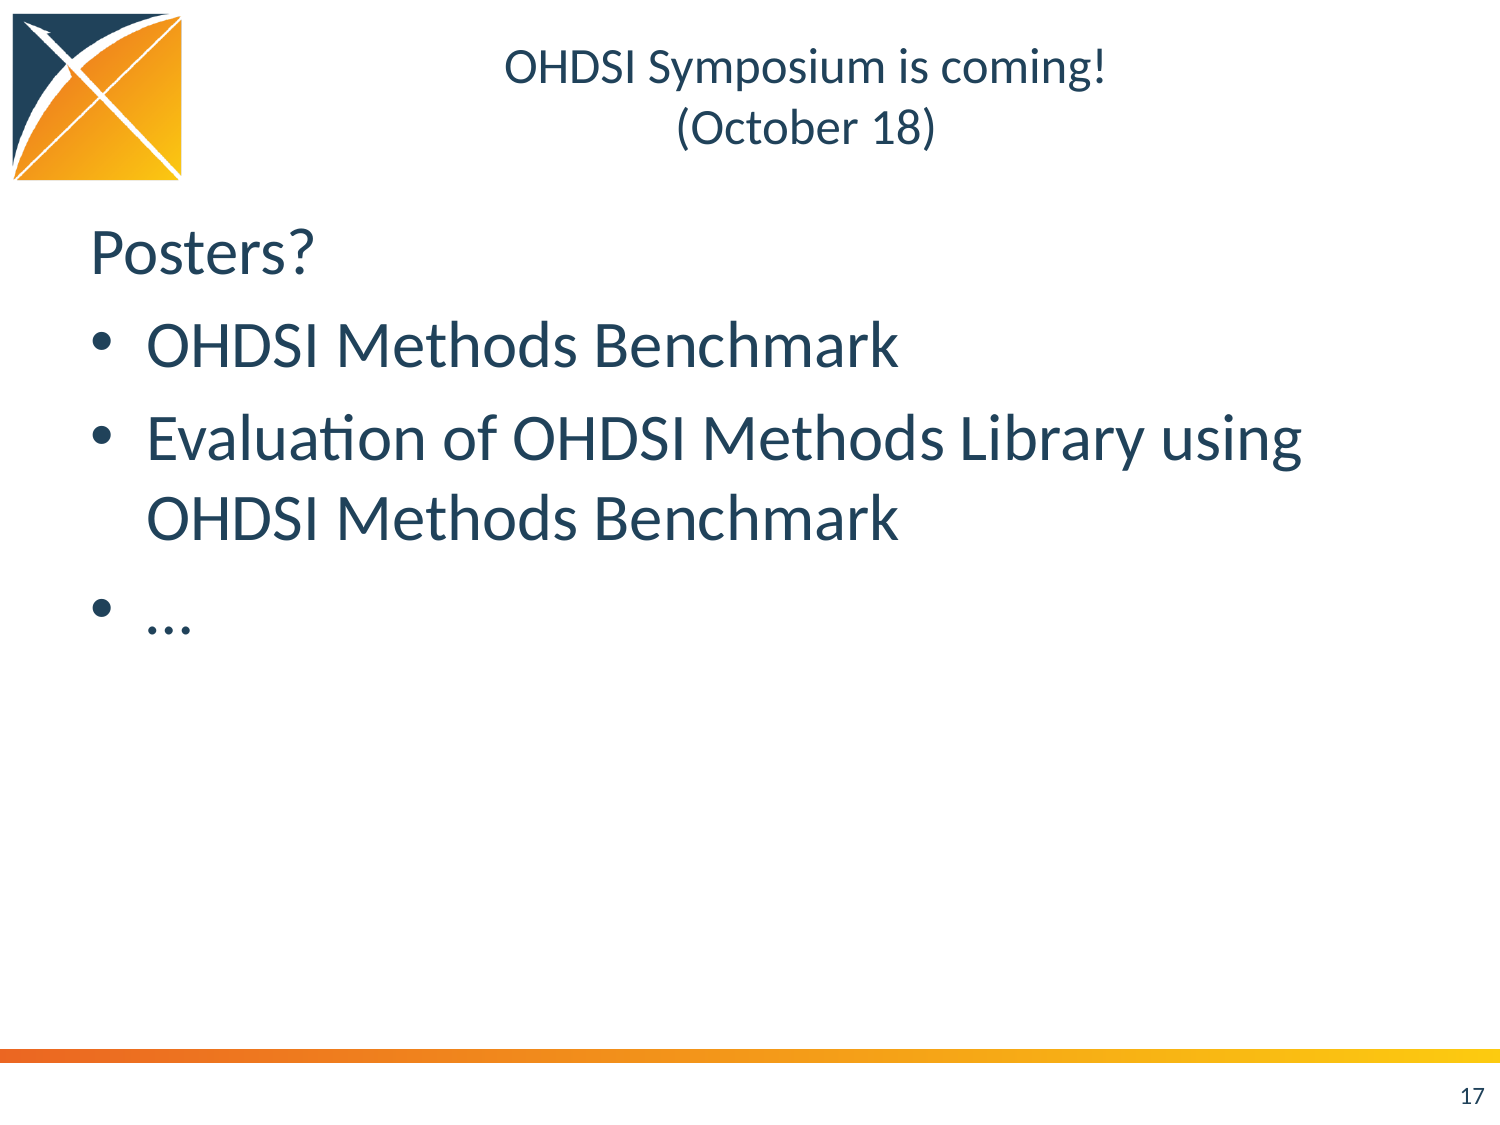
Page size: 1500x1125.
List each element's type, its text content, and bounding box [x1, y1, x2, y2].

slide_number 17 [1149, 1065, 1500, 1125]
picture [0, 0, 206, 200]
list Posters? OHDSI Methods Benchmark Evaluation of OHDSI Methods Library using OHDSI Methods Benchmark … [75, 200, 1425, 1005]
title OHDSI Symposium is coming! (October 18) [187, 24, 1425, 163]
